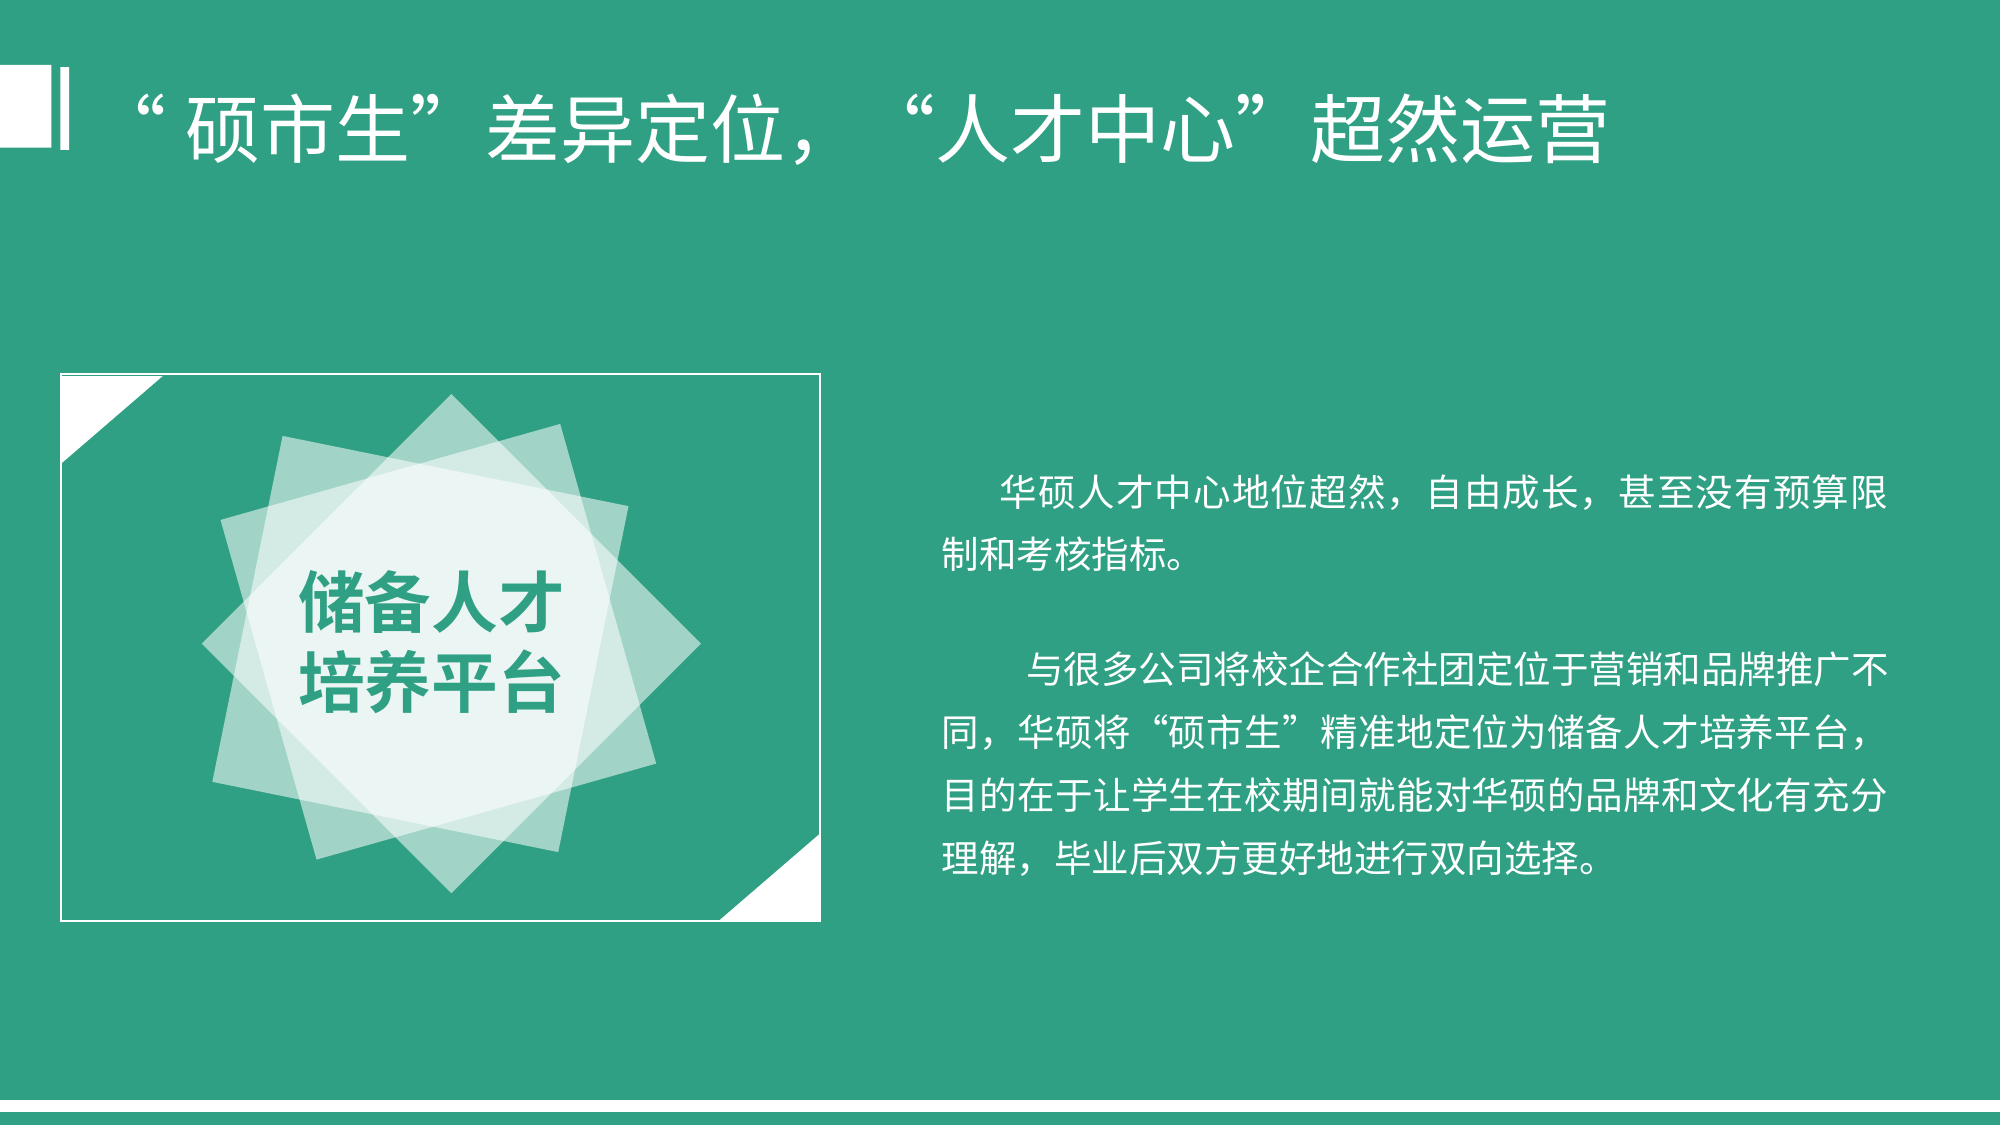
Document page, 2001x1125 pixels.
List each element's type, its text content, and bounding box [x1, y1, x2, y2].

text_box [0, 64, 70, 150]
text_box 华硕人才中心地位超然，自由成长，甚至没有预算限制和考核指标。 [926, 443, 1904, 584]
text_box 与很多公司将校企合作社团定位于营销和品牌推广不同，华硕将“硕市生”精准地定位为储备人才培养平台， 目的在于让学生在校期间就能对华硕的品牌和文化有充分理解，毕业后双方更好地进行双向选择。 [926, 620, 1904, 888]
text_box “硕市生”差异定位，“人才中心”超然运营 [76, 38, 1671, 119]
text_box [60, 373, 821, 922]
